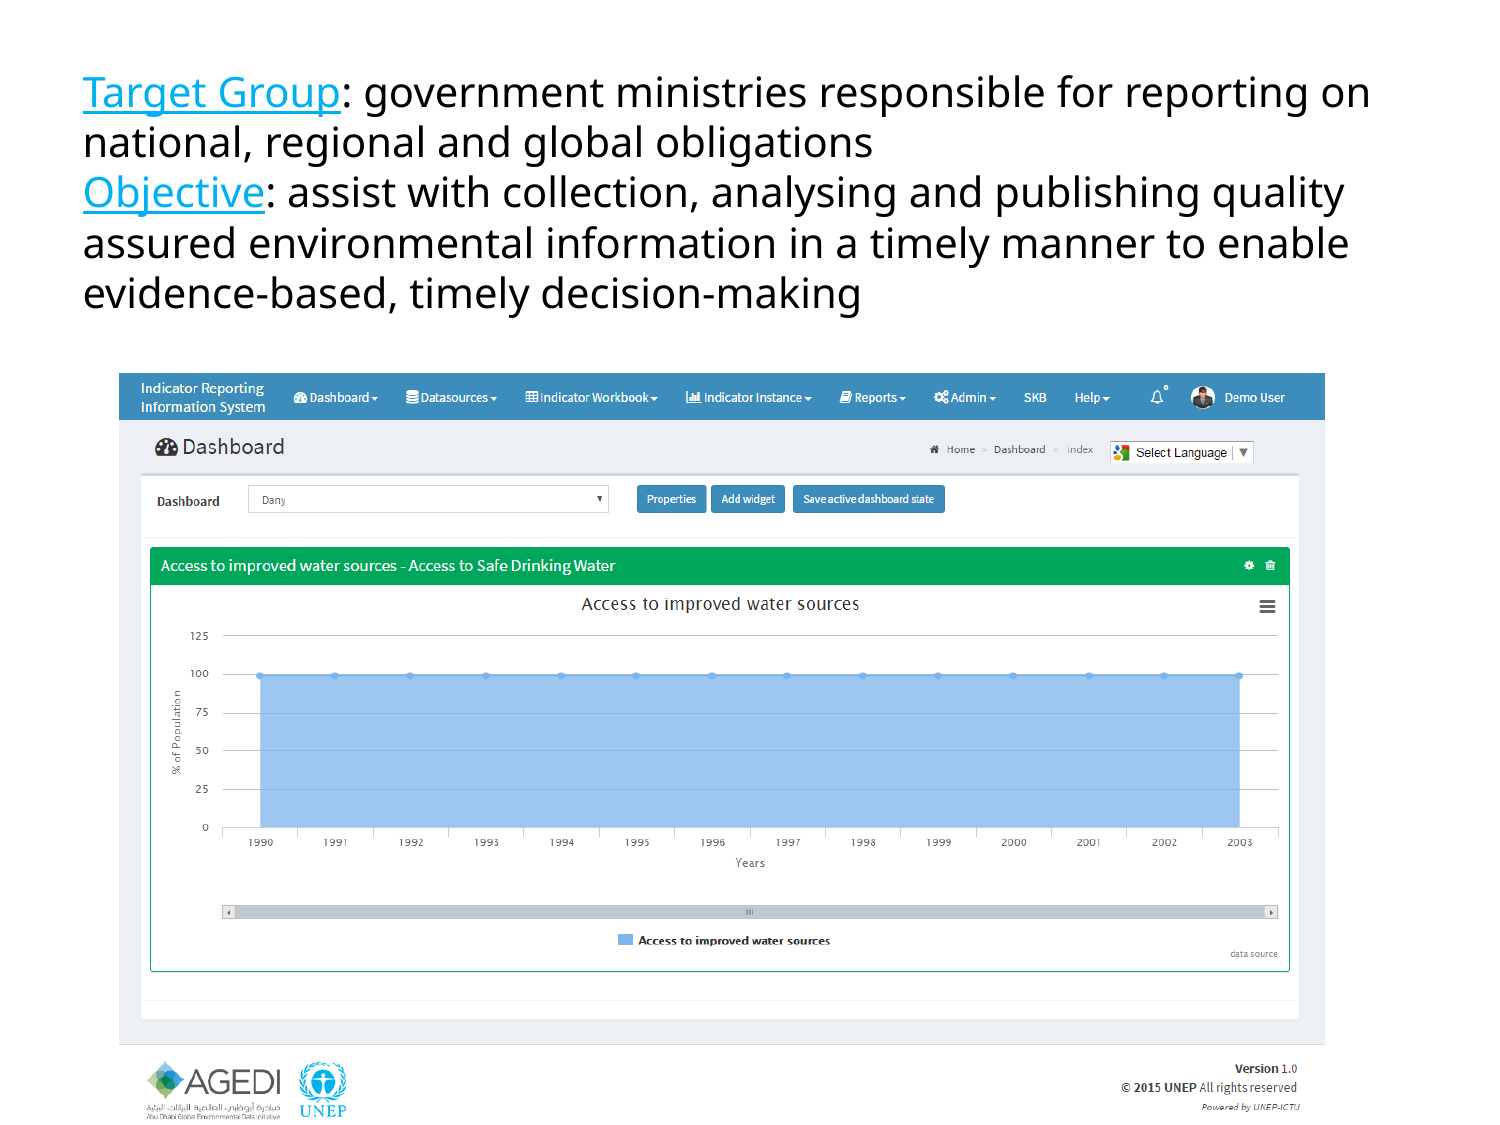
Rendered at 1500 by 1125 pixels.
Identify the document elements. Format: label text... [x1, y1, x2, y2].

picture [119, 372, 1326, 1125]
title Target Group: government ministries responsible for reporting on national, regional and global obligations Objective: assist with collection, analysing and publishing quality assured environmental information in a timely manner to enable evidence-based, timely decision-making [74, 44, 1426, 338]
